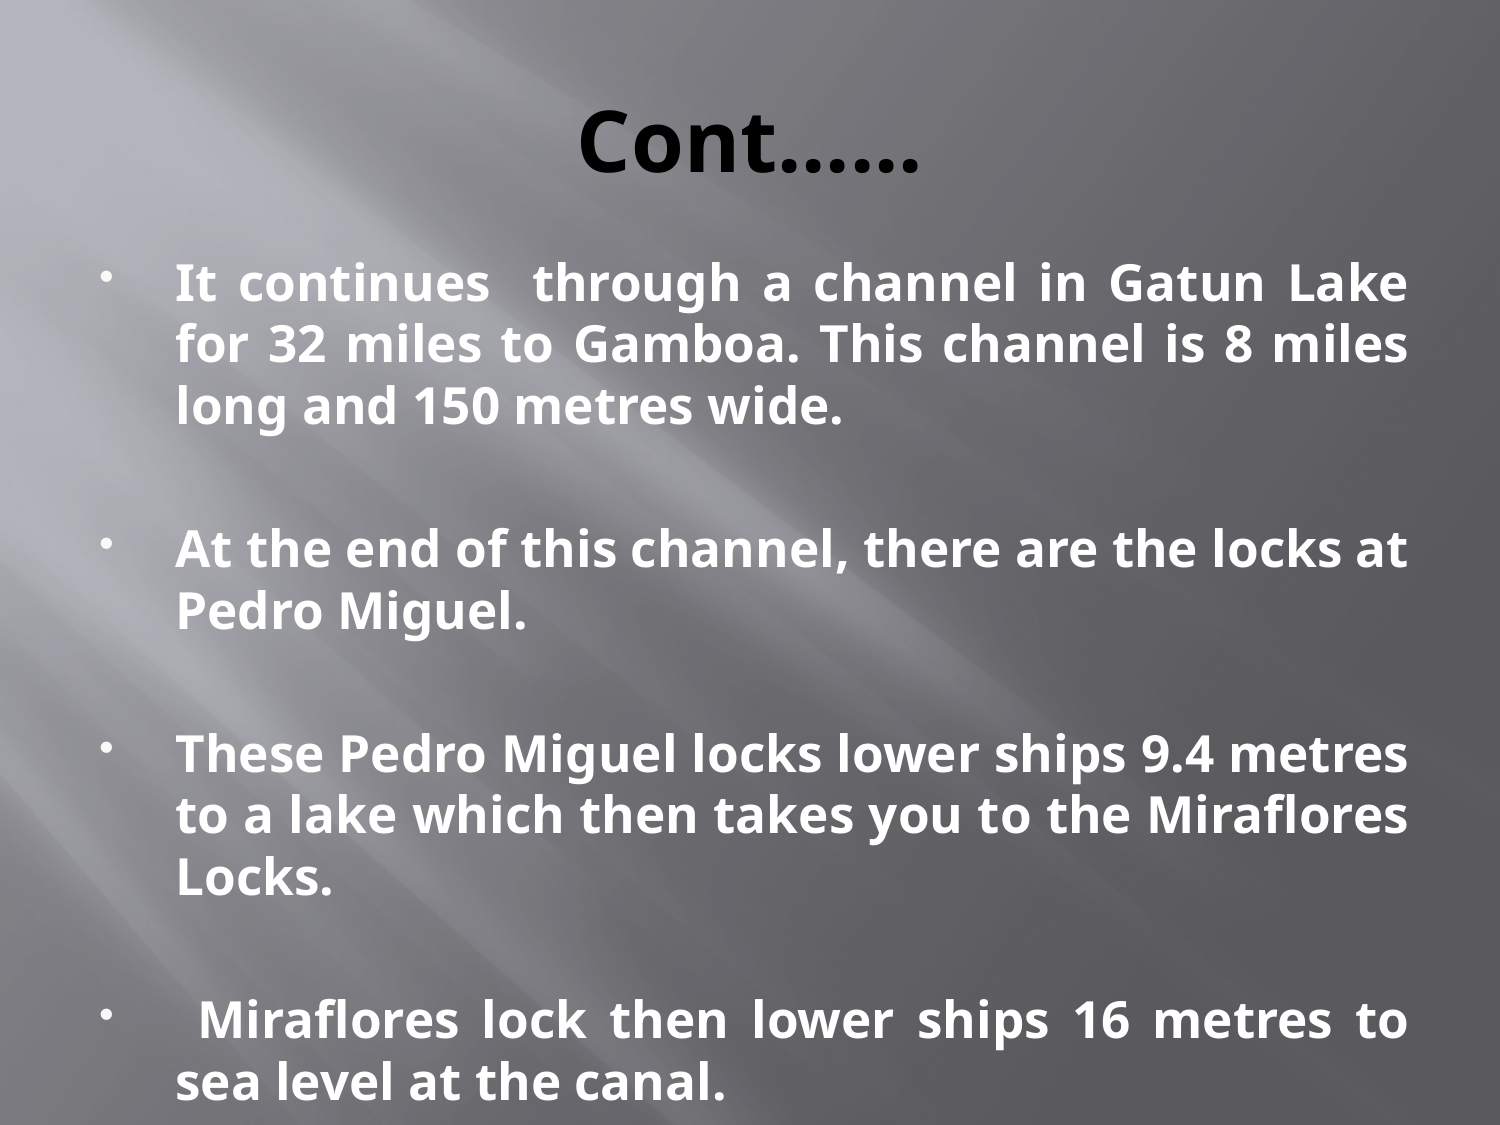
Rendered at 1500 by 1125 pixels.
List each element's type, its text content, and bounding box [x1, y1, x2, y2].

list It continues through a channel in Gatun Lake for 32 miles to Gamboa. This channel is 8 miles long and 150 metres wide. At the end of this channel, there are the locks at Pedro Miguel. These Pedro Miguel locks lower ships 9.4 metres to a lake which then takes you to the Miraflores Locks. Miraflores lock then lower ships 16 metres to sea level at the canal. [75, 243, 1425, 1125]
title Cont...... [75, 45, 1425, 233]
